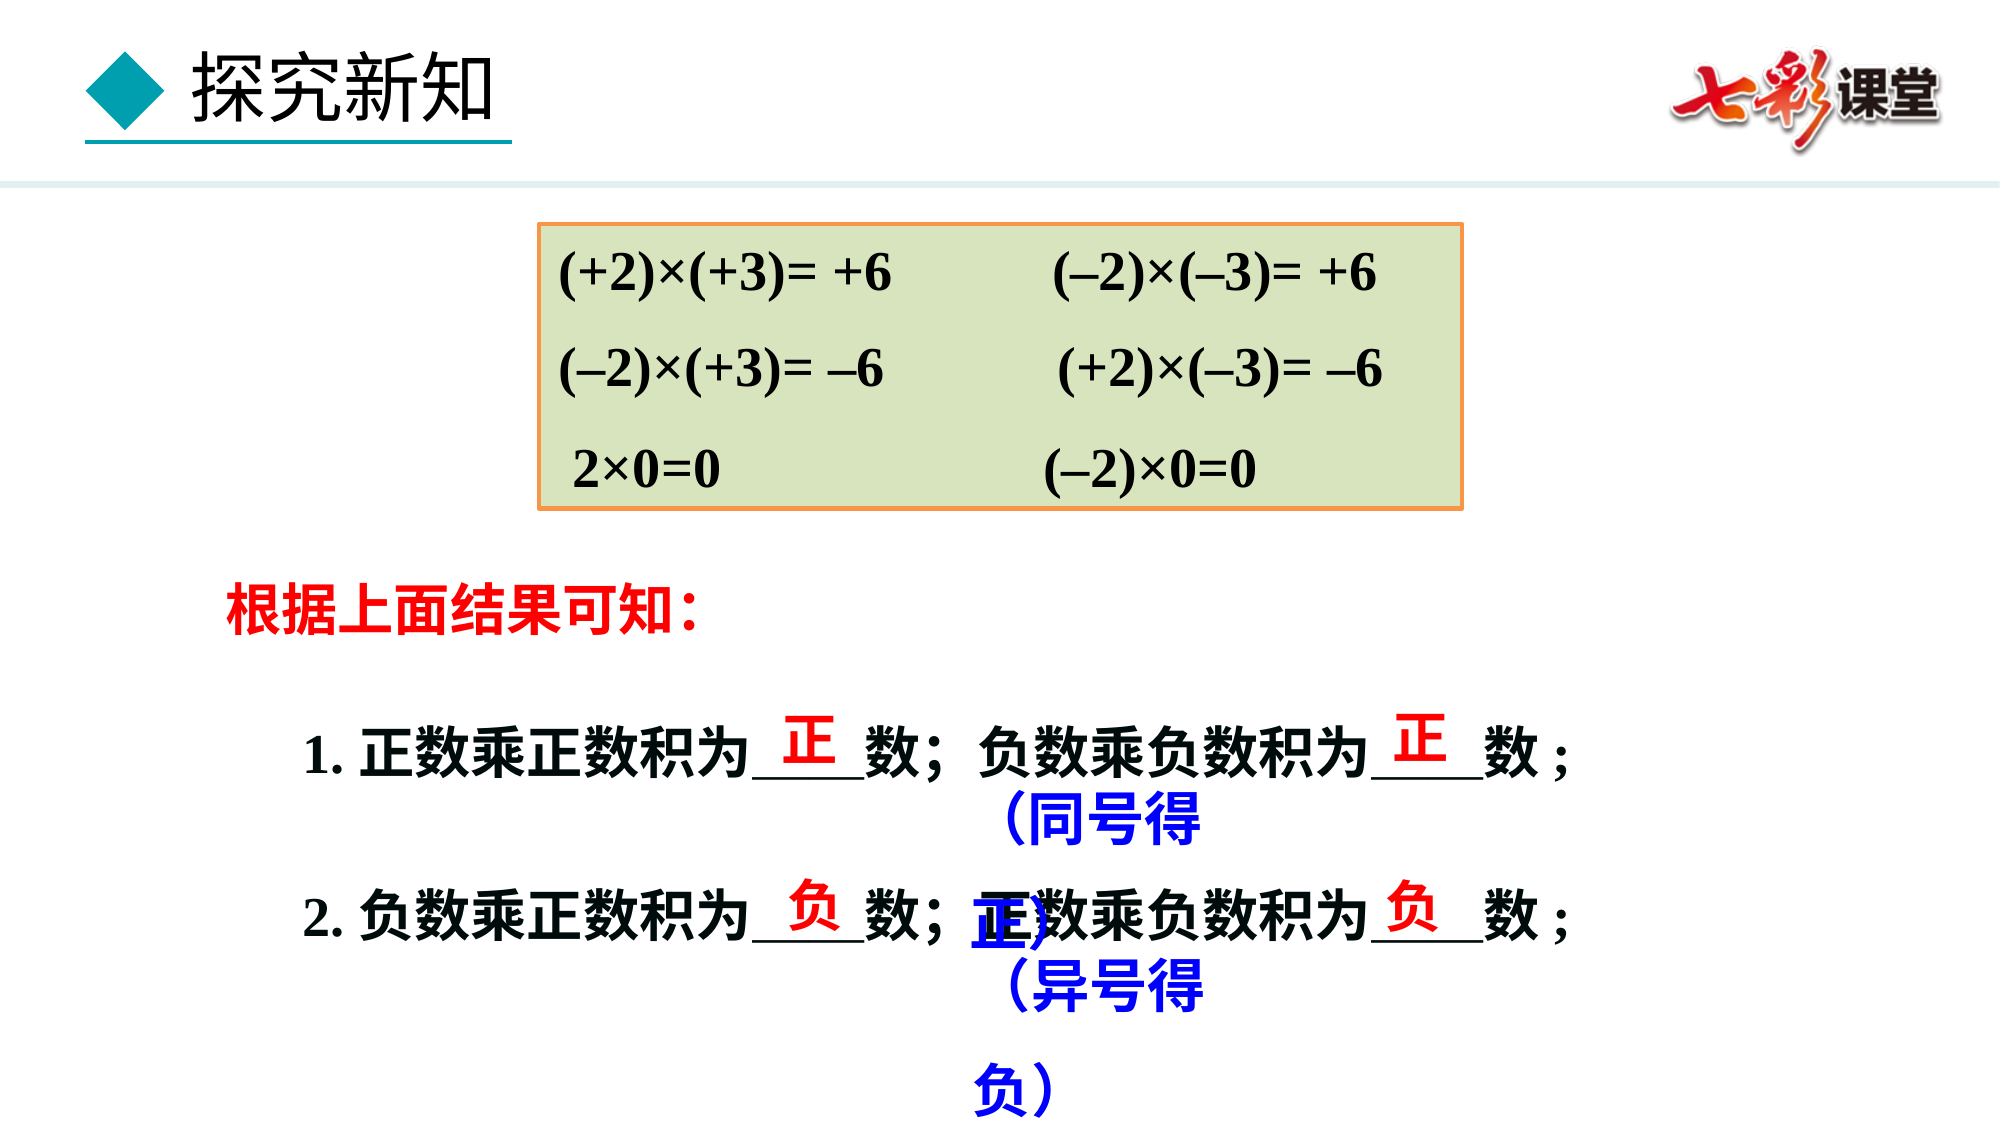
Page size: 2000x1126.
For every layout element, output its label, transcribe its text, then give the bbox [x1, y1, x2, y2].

text_box （同号得正） [949, 737, 1287, 968]
text_box 根据上面结果可知： [205, 530, 718, 754]
text_box (+2)×(+3)= +6 (–2)×(–3)= +6 (–2)×(+3)= –6 (+2)×(–3)= –6 2×0=0 (–2)×0=0 [537, 222, 1464, 511]
text_box 负 [767, 826, 827, 948]
text_box 正 [761, 660, 832, 782]
text_box 1.正数乘正数积为＿＿数；负数乘负数积为＿＿数; 2.负数乘正数积为＿＿数；正数乘负数积为＿＿数; [282, 639, 1895, 958]
text_box 正 [1372, 658, 1444, 780]
picture [1666, 42, 1948, 157]
text_box 负 [1346, 827, 1481, 949]
text_box （异号得负） [952, 904, 1331, 1126]
